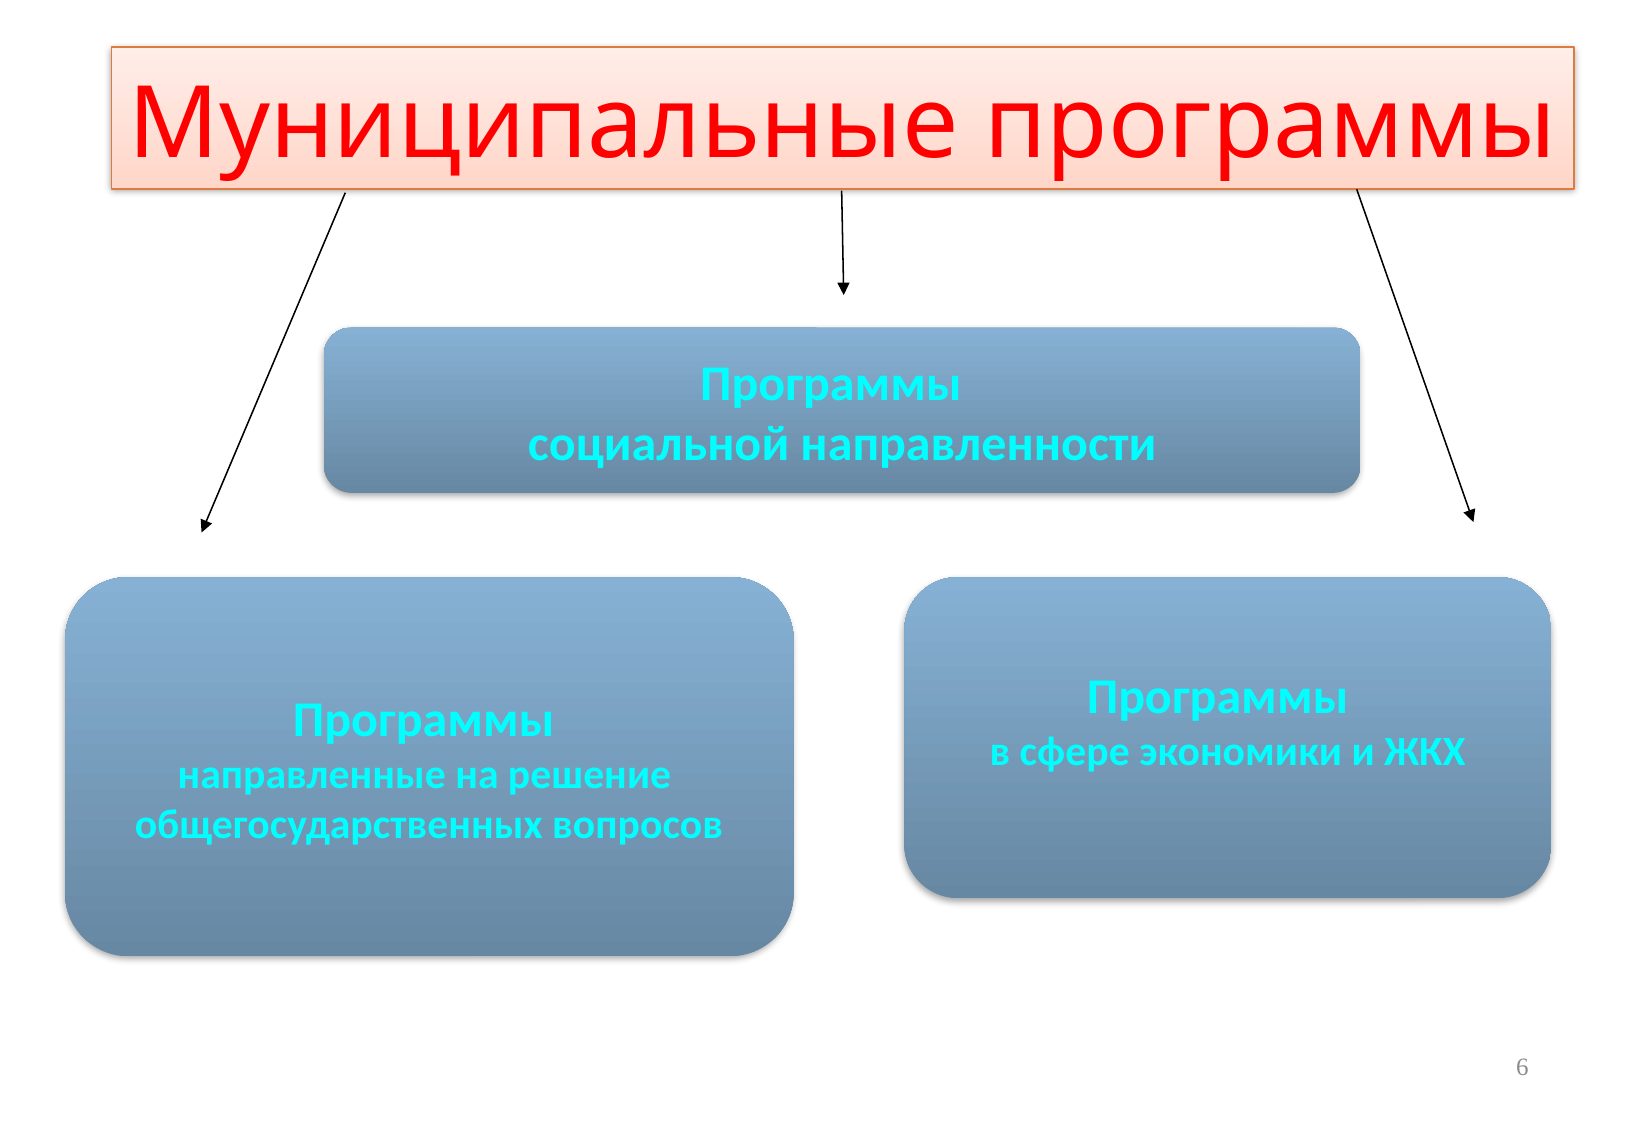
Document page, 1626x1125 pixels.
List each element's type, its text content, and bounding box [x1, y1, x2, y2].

text_box [837, 190, 850, 296]
title Муниципальные программы [111, 46, 1575, 190]
text_box [1356, 189, 1476, 523]
text_box Программы социальной направленности [323, 327, 1361, 493]
text_box [200, 192, 346, 533]
text_box Программы в сфере экономики и ЖКХ [904, 577, 1552, 899]
text_box Программы направленные на решение общегосударственных вопросов [65, 577, 794, 957]
text_box [1164, 1024, 1544, 1100]
